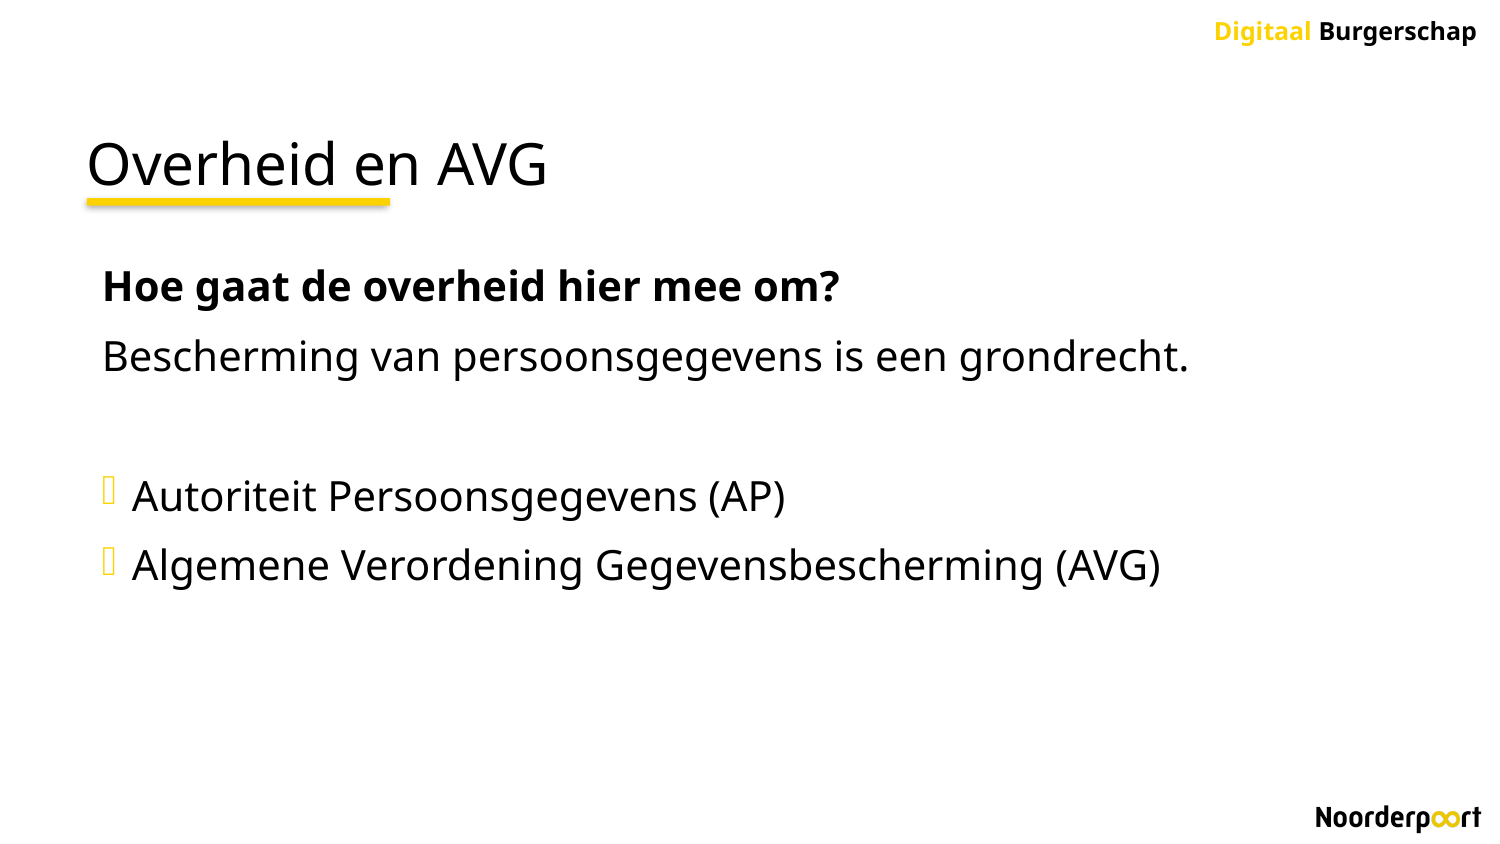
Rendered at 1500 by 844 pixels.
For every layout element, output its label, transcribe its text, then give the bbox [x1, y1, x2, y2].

text_box Hoe gaat de overheid hier mee om? Bescherming van persoonsgegevens is een grondrecht. Autoriteit Persoonsgegevens (AP) Algemene Verordening Gegevensbescherming (AVG) [86, 257, 1247, 671]
text_box [86, 197, 391, 206]
text_box Digitaal Burgerschap [1199, 8, 1500, 54]
text_box Overheid en AVG [71, 119, 580, 205]
picture [1315, 804, 1482, 835]
